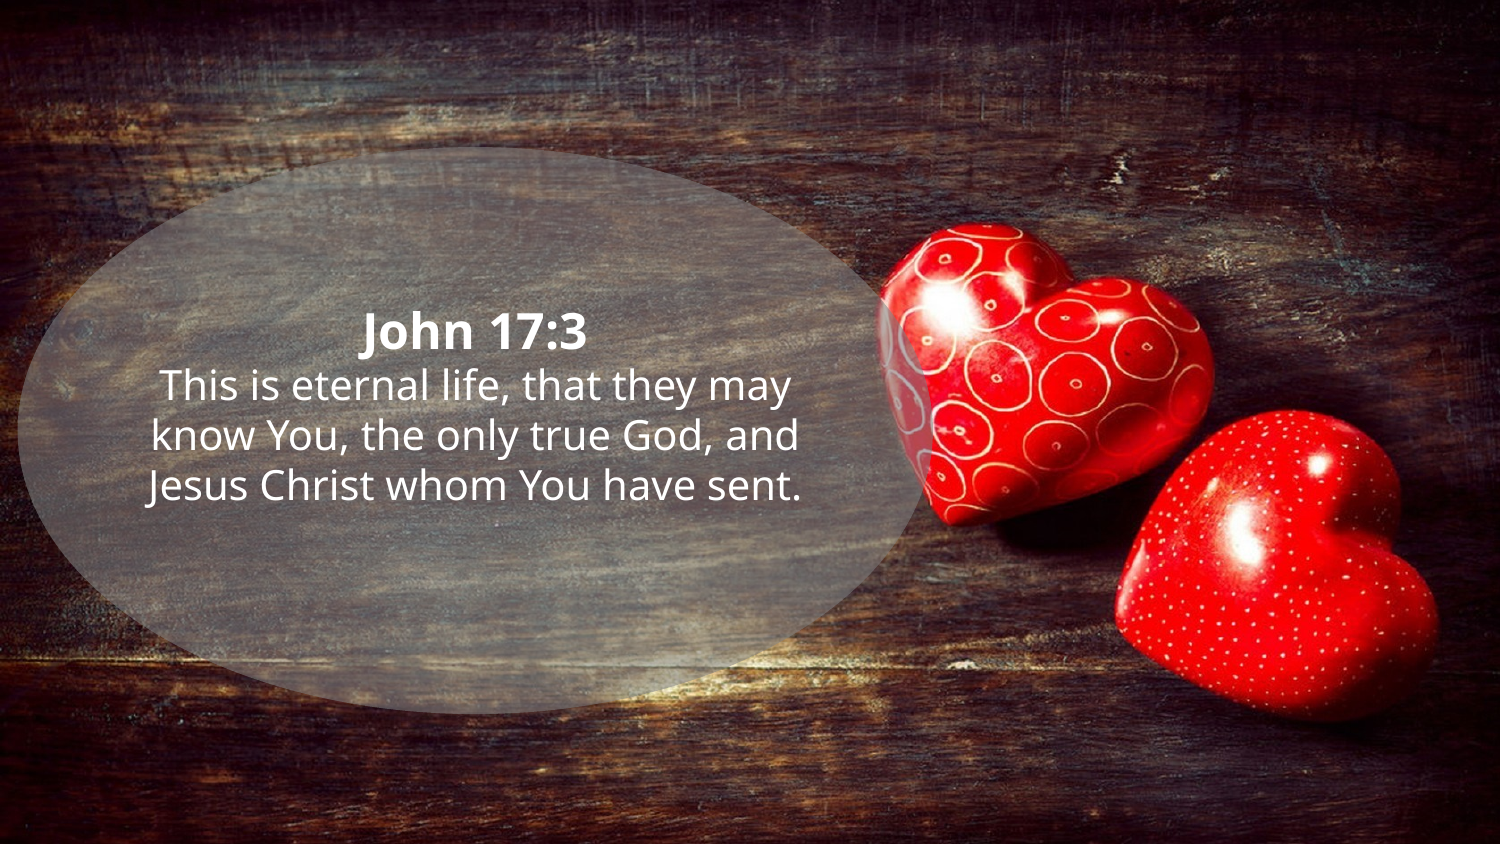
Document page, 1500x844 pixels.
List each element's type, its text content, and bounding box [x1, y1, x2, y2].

text_box John 17:3 This is eternal life, that they may know You, the only true God, and Jesus Christ whom You have sent. [91, 291, 860, 567]
text_box [15, 144, 936, 717]
picture [0, 0, 1500, 844]
